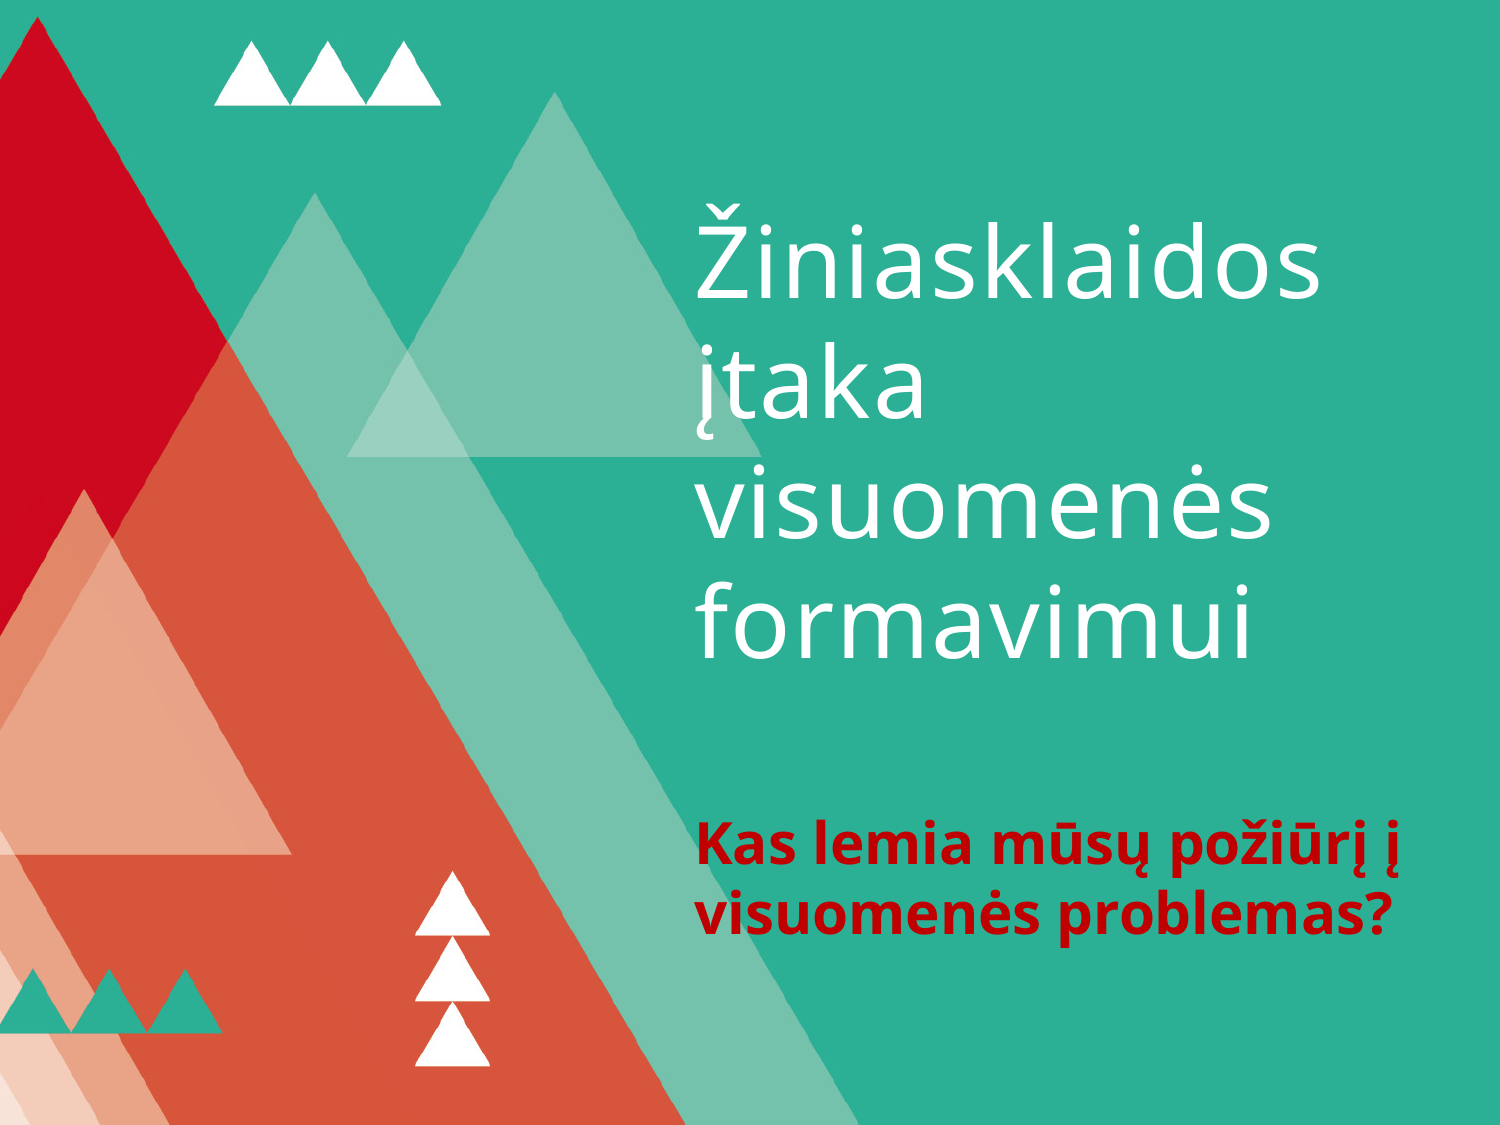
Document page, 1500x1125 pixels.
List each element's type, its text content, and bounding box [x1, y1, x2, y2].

subtitle Kas lemia mūsų požiūrį į visuomenės problemas? [679, 798, 1471, 1087]
picture [0, 0, 1500, 1125]
title Žiniasklaidos įtaka visuomenės formavimui [679, 149, 1471, 728]
